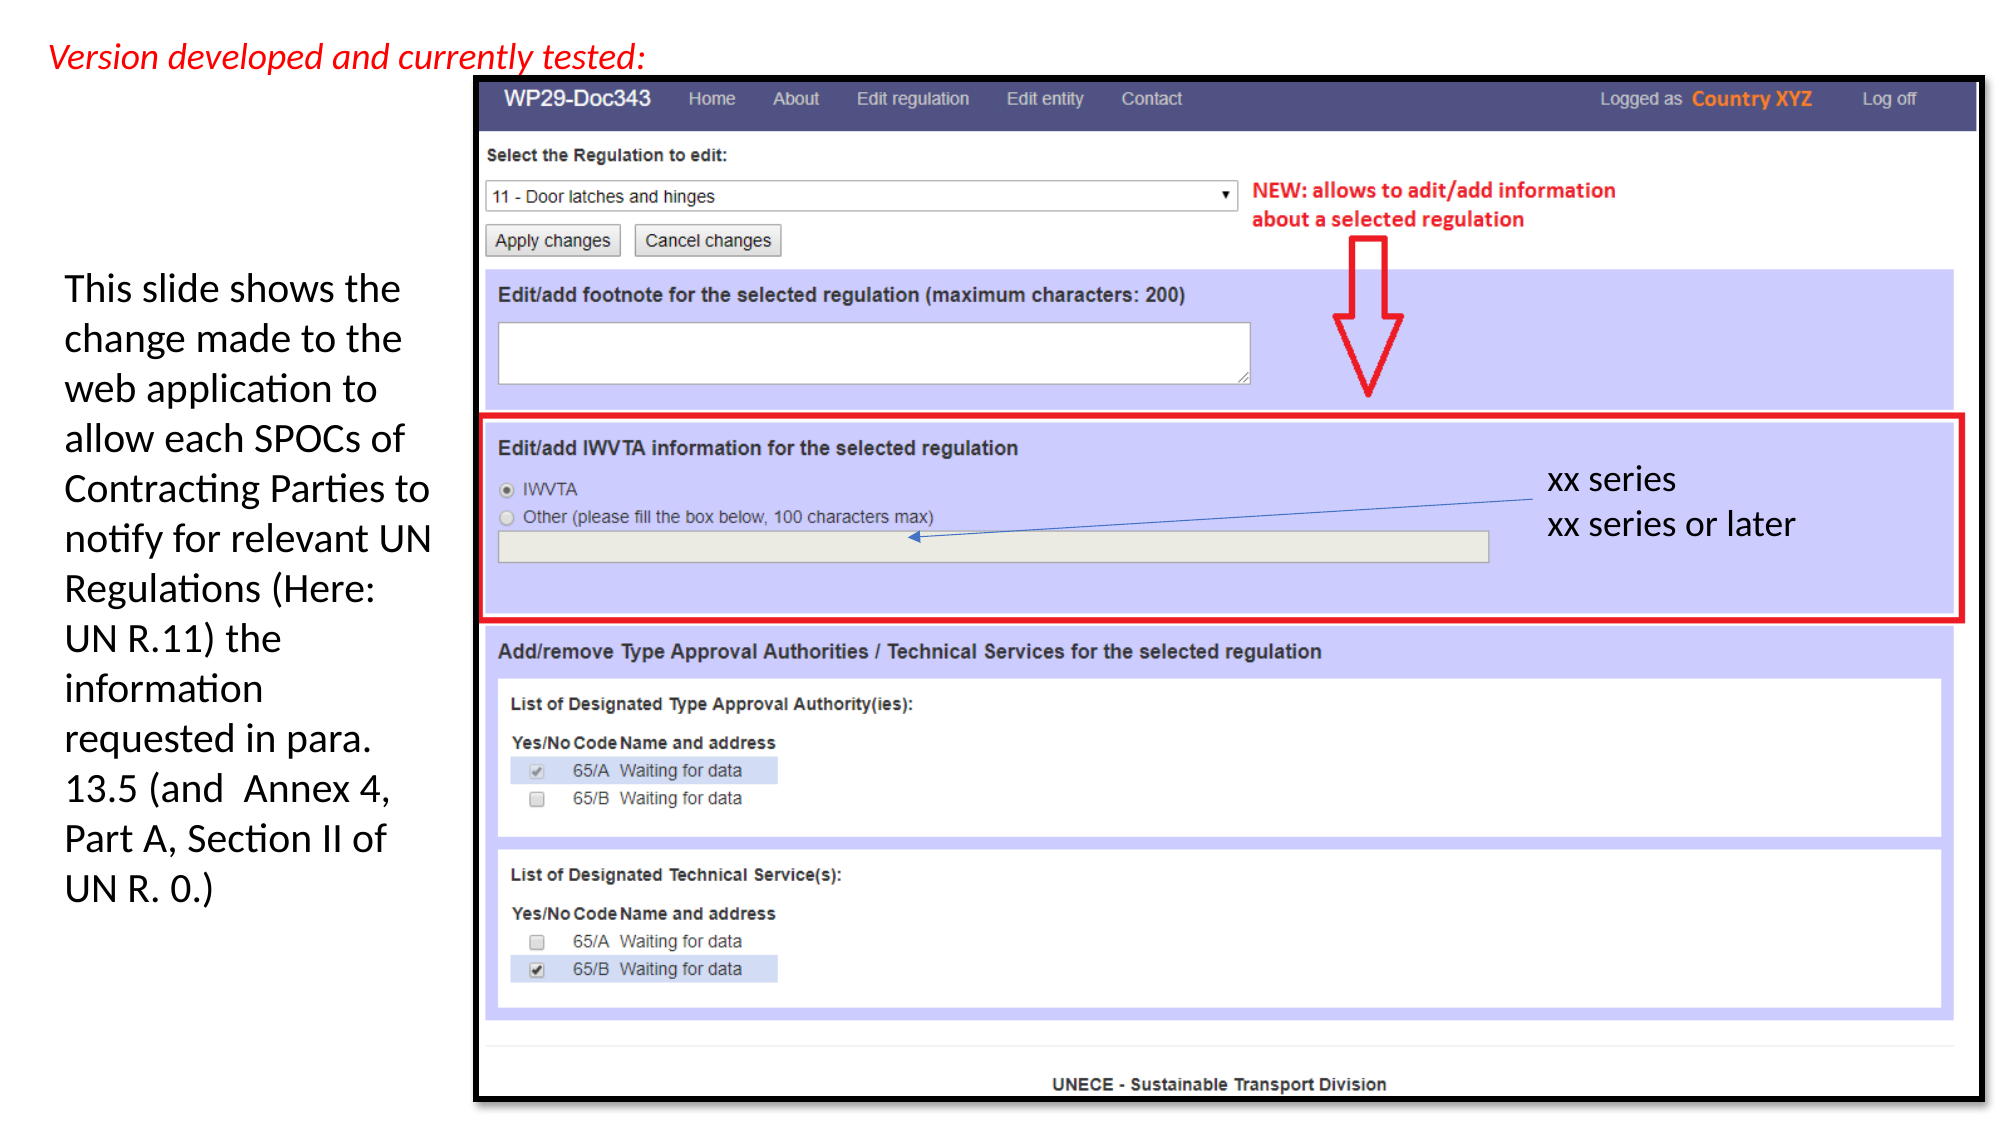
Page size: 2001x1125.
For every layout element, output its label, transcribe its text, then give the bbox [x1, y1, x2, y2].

text_box Version developed and currently tested: [33, 24, 662, 85]
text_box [907, 499, 1532, 538]
text_box This slide shows the change made to the web application to allow each SPOCs of Contracting Parties to notify for relevant UN Regulations (Here: UN R.11) the information requested in para. 13.5 (and Annex 4, Part A, Section II of UN R. 0.) [49, 253, 455, 919]
picture [478, 81, 1979, 1097]
